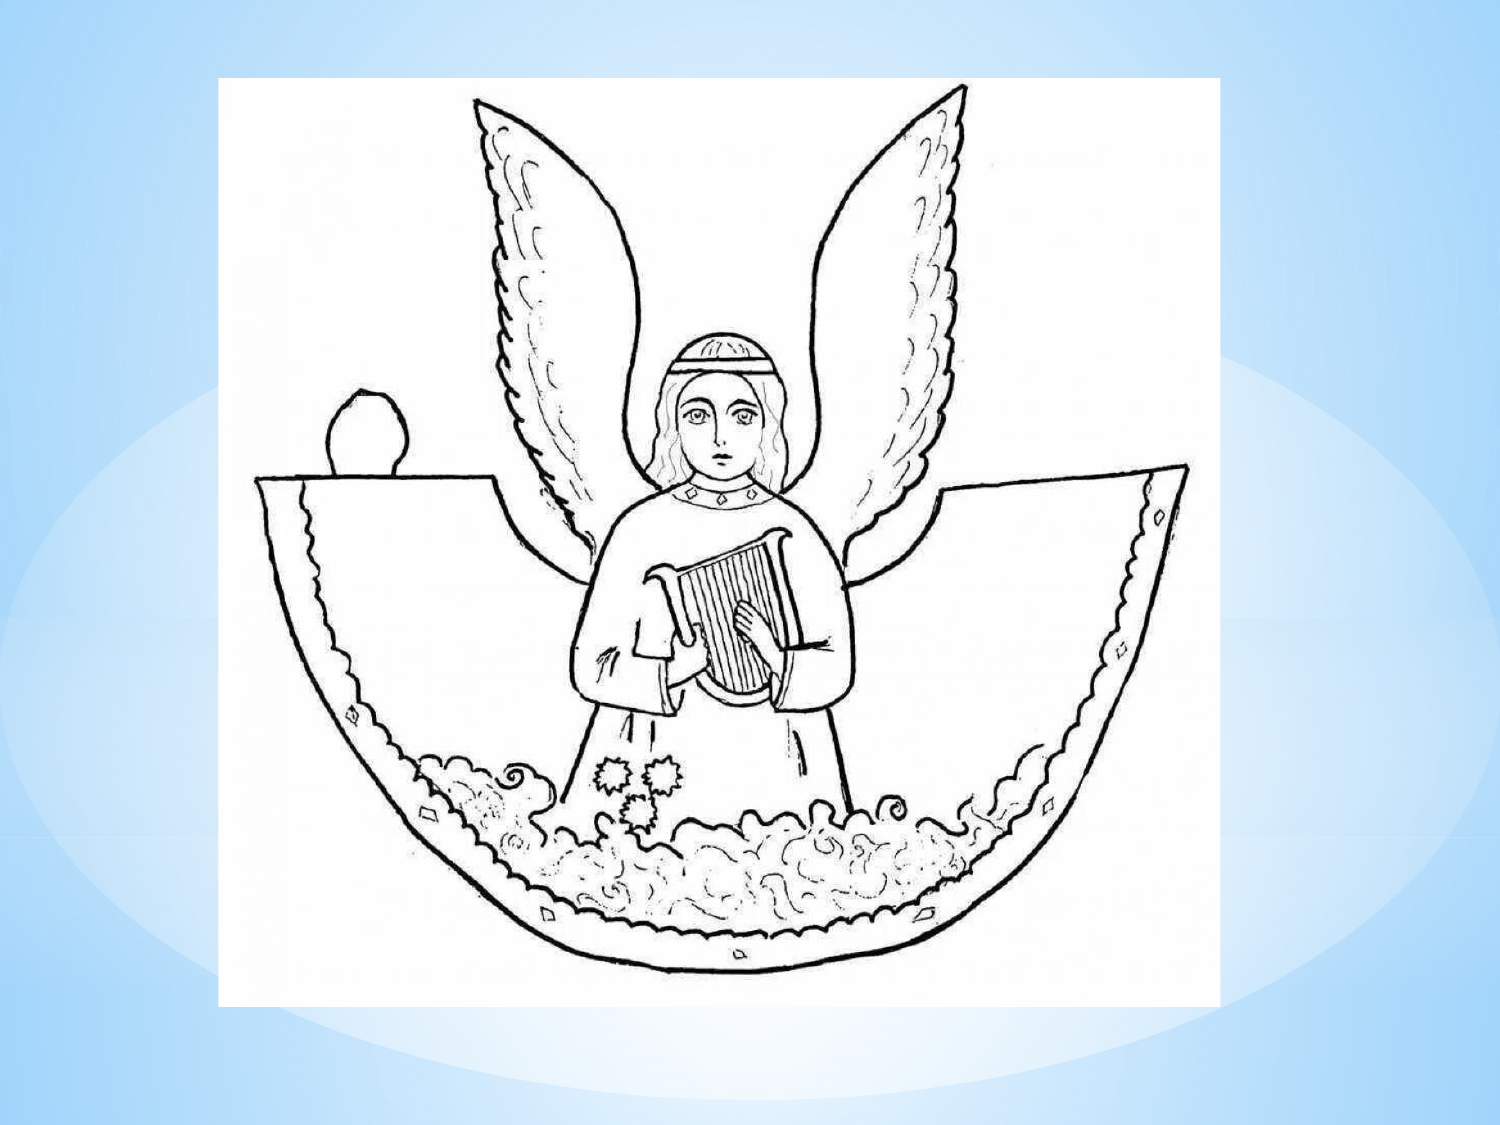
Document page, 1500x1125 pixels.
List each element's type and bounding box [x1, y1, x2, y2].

picture [218, 77, 1221, 1007]
